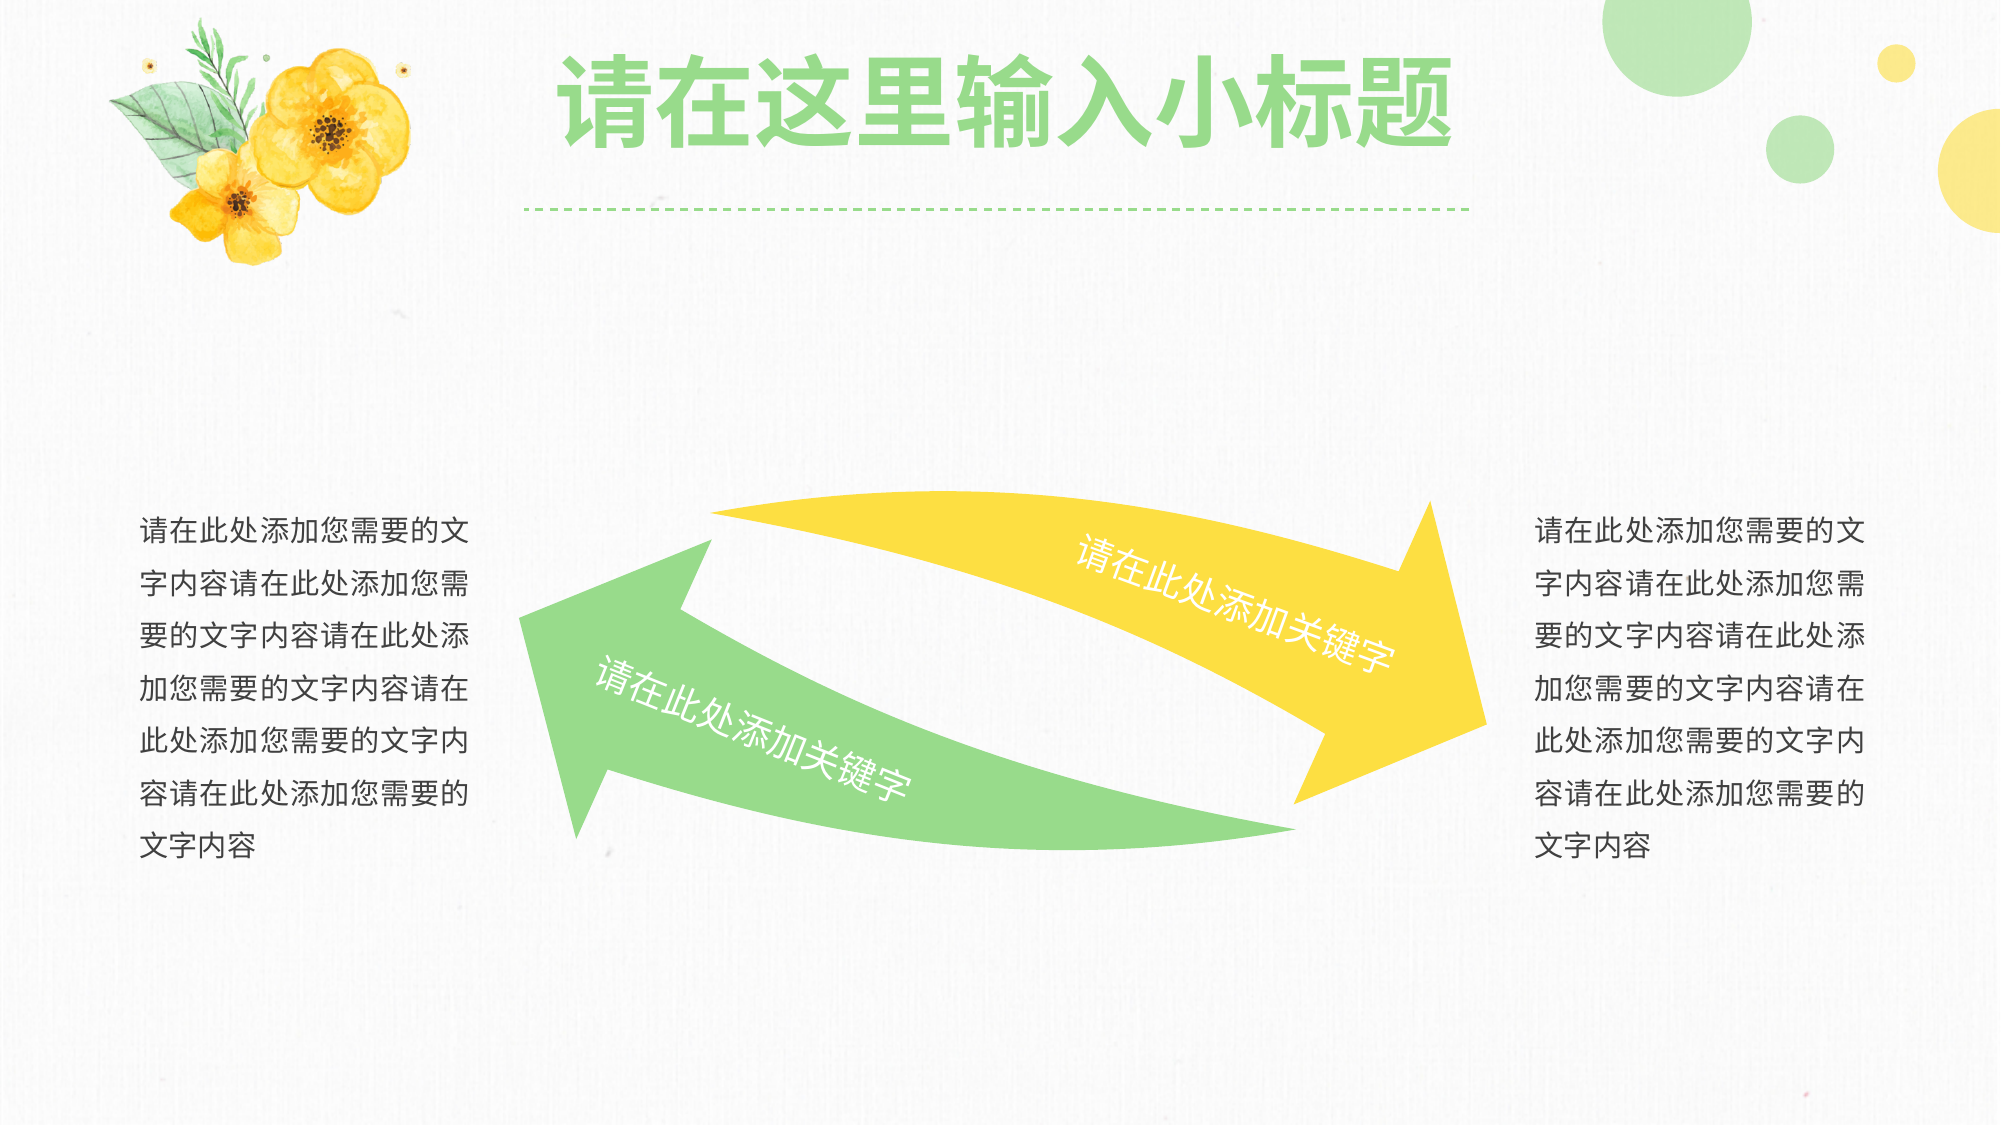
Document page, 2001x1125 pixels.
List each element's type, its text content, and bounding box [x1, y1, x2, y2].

text_box 请在此处添加您需要的文字内容请在此处添加您需要的文字内容请在此处添加您需要的文字内容请在此处添加您需要的文字内容请在此处添加您需要的文字内容 [1534, 487, 1866, 870]
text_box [705, 419, 1511, 749]
text_box [1936, 107, 2000, 235]
picture [0, 0, 2001, 1125]
text_box [1765, 114, 1836, 185]
text_box [1601, 0, 1753, 98]
text_box [1876, 43, 1917, 84]
text_box 请在这里输入小标题 [539, 31, 1470, 167]
text_box 请在此处添加您需要的文字内容请在此处添加您需要的文字内容请在此处添加您需要的文字内容请在此处添加您需要的文字内容请在此处添加您需要的文字内容 [139, 487, 471, 870]
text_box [495, 595, 1302, 921]
